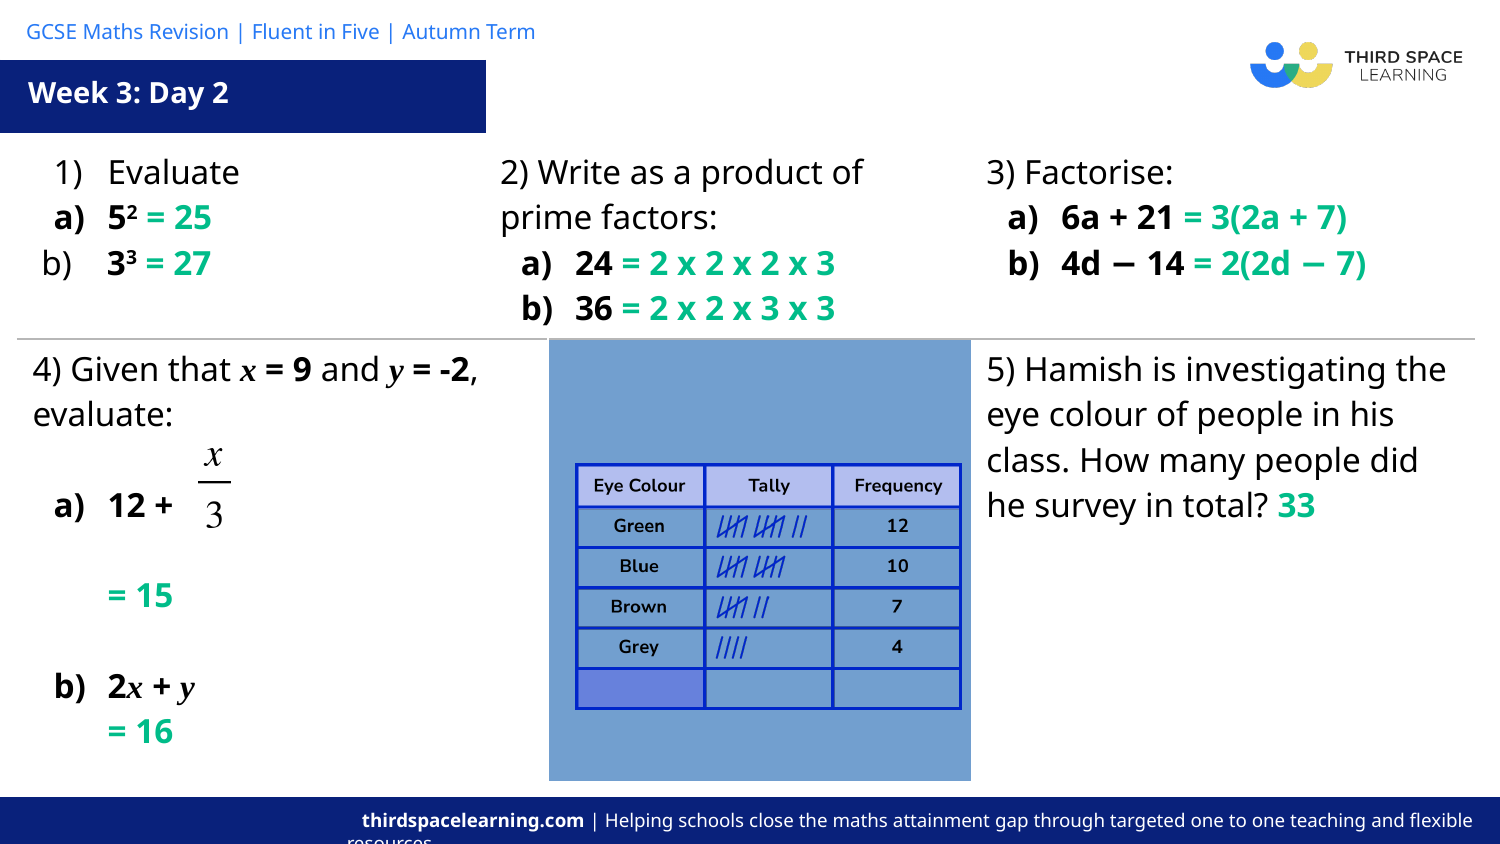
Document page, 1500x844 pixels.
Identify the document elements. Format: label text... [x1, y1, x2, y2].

table_header Evaluate 52 = 25 b) 33 = 27 [19, 142, 484, 338]
text_box Week 3: Day 2 [13, 59, 383, 125]
picture [1250, 33, 1465, 99]
picture [575, 463, 962, 711]
table_cell 5) Hamish is investigating the eye colour of people in his class. How many people did he survey in total? 33 [972, 340, 1474, 780]
table_header 2) Write as a product of prime factors: 24 = 2 x 2 x 2 x 3 36 = 2 x 2 x 3 x 3 [486, 142, 971, 338]
table_header 3) Factorise: 6a + 21 = 3(2a + 7) 4d − 14 = 2(2d − 7) [972, 142, 1474, 338]
picture [194, 448, 235, 528]
table_cell 4) Given that x = 9 and y = -2, evaluate: 12 + = 15 2x + y = 16 [19, 340, 547, 780]
